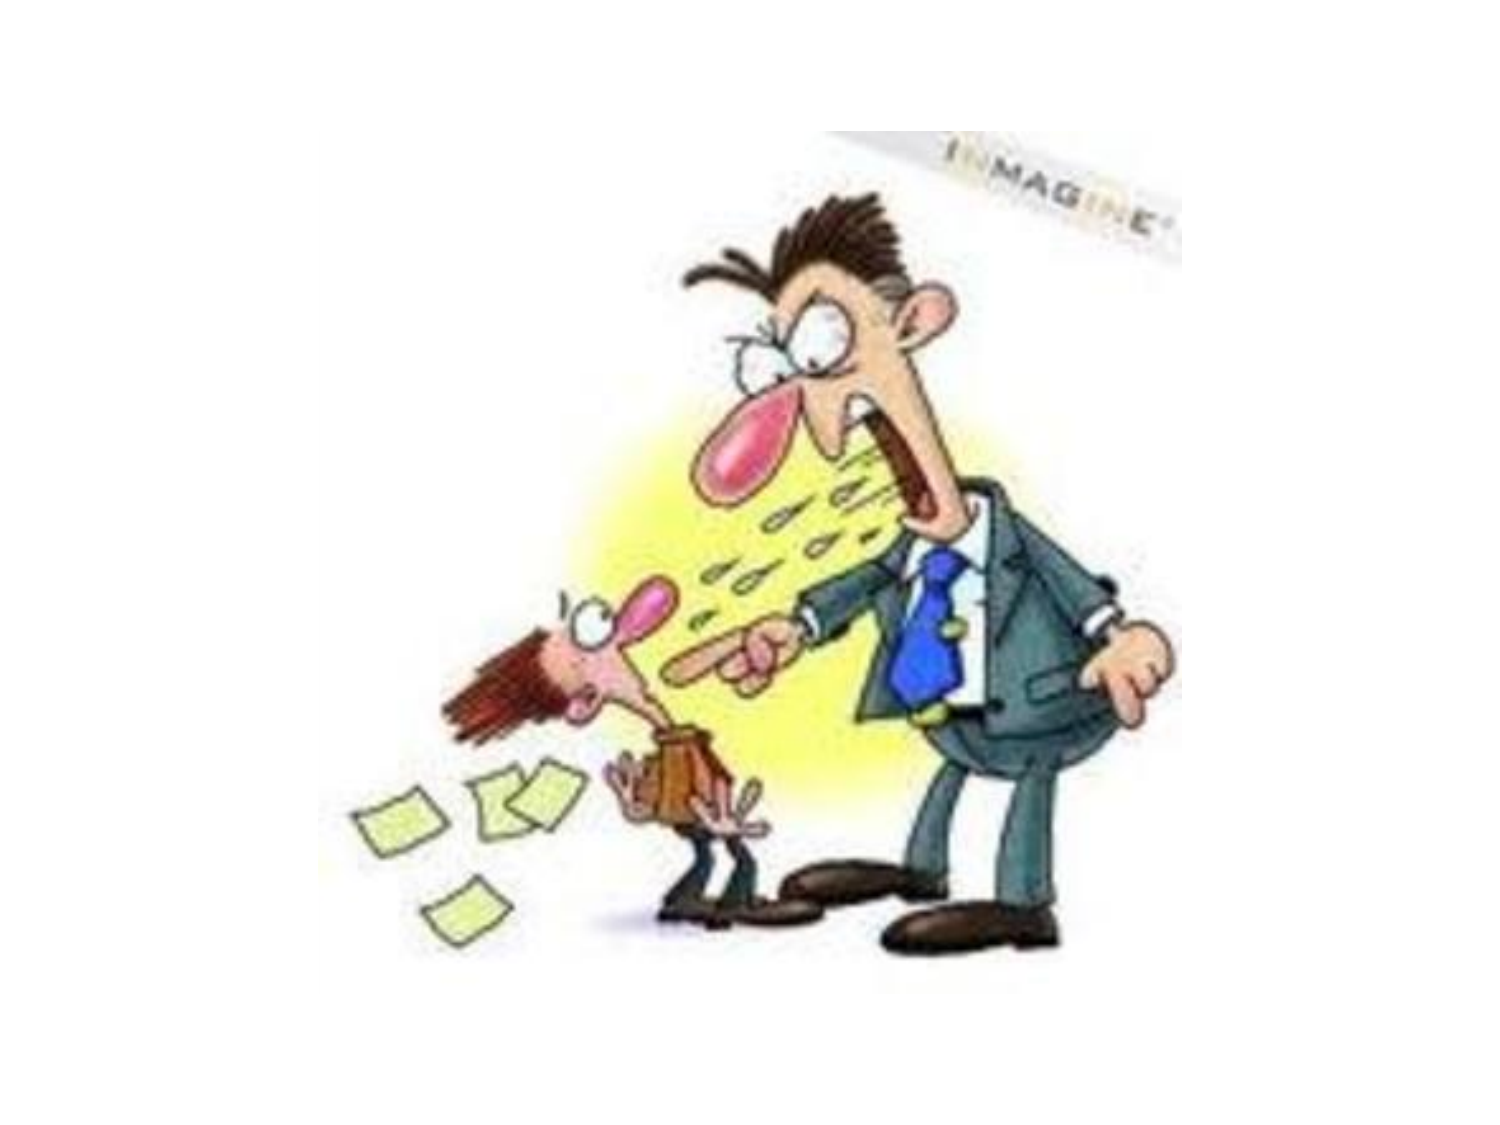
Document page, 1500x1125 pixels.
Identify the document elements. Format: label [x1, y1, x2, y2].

picture [318, 131, 1182, 994]
